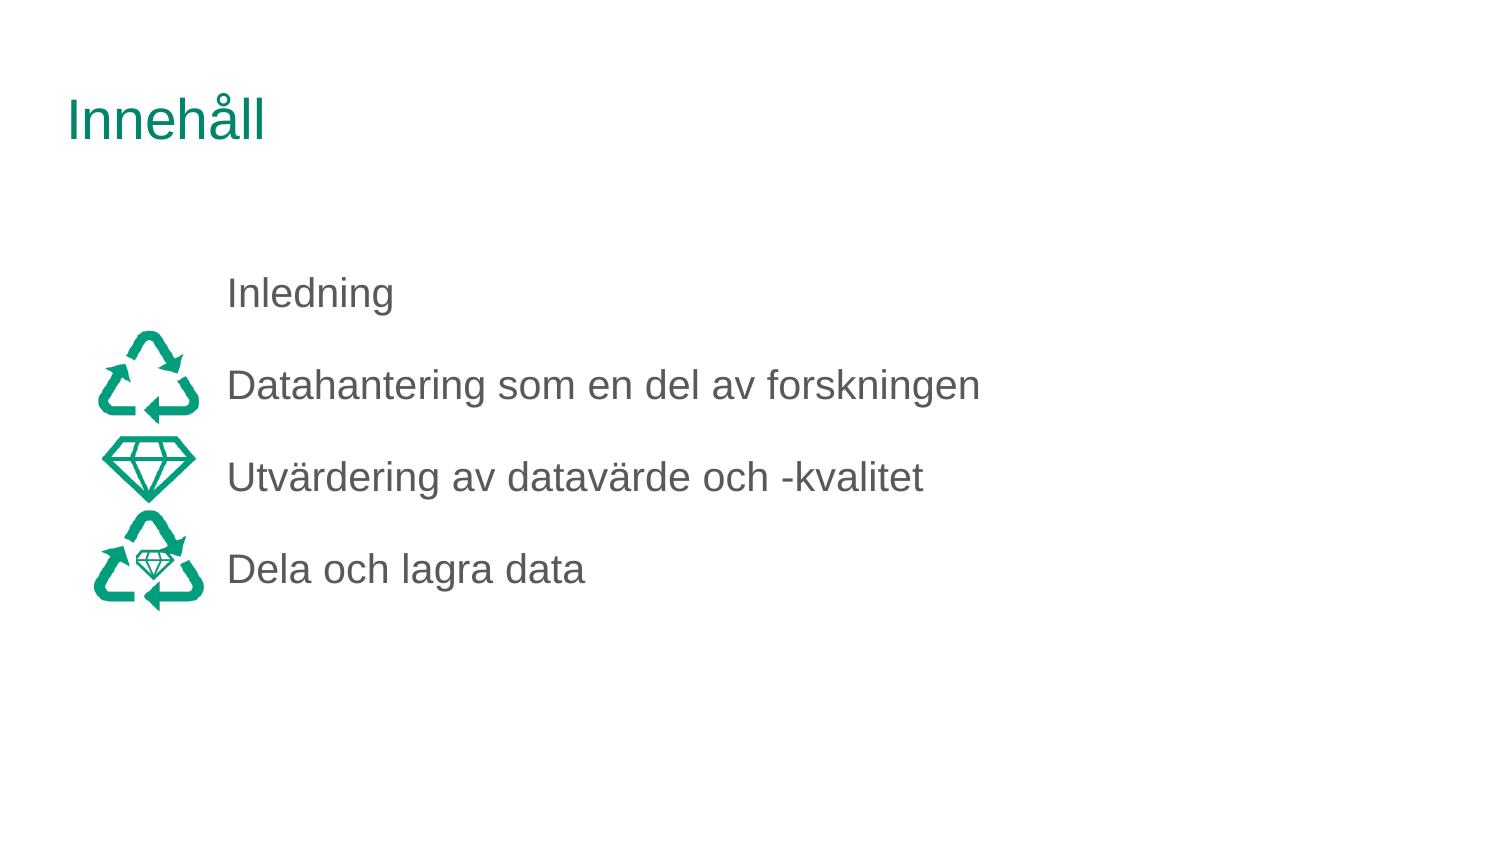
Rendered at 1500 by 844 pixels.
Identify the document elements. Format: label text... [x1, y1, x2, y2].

picture [90, 322, 207, 517]
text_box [85, 500, 212, 620]
list Inledning Datahantering som en del av forskningen Utvärdering av datavärde och -kvalitet Dela och lagra data [211, 255, 1353, 609]
title Innehåll [51, 72, 1449, 167]
